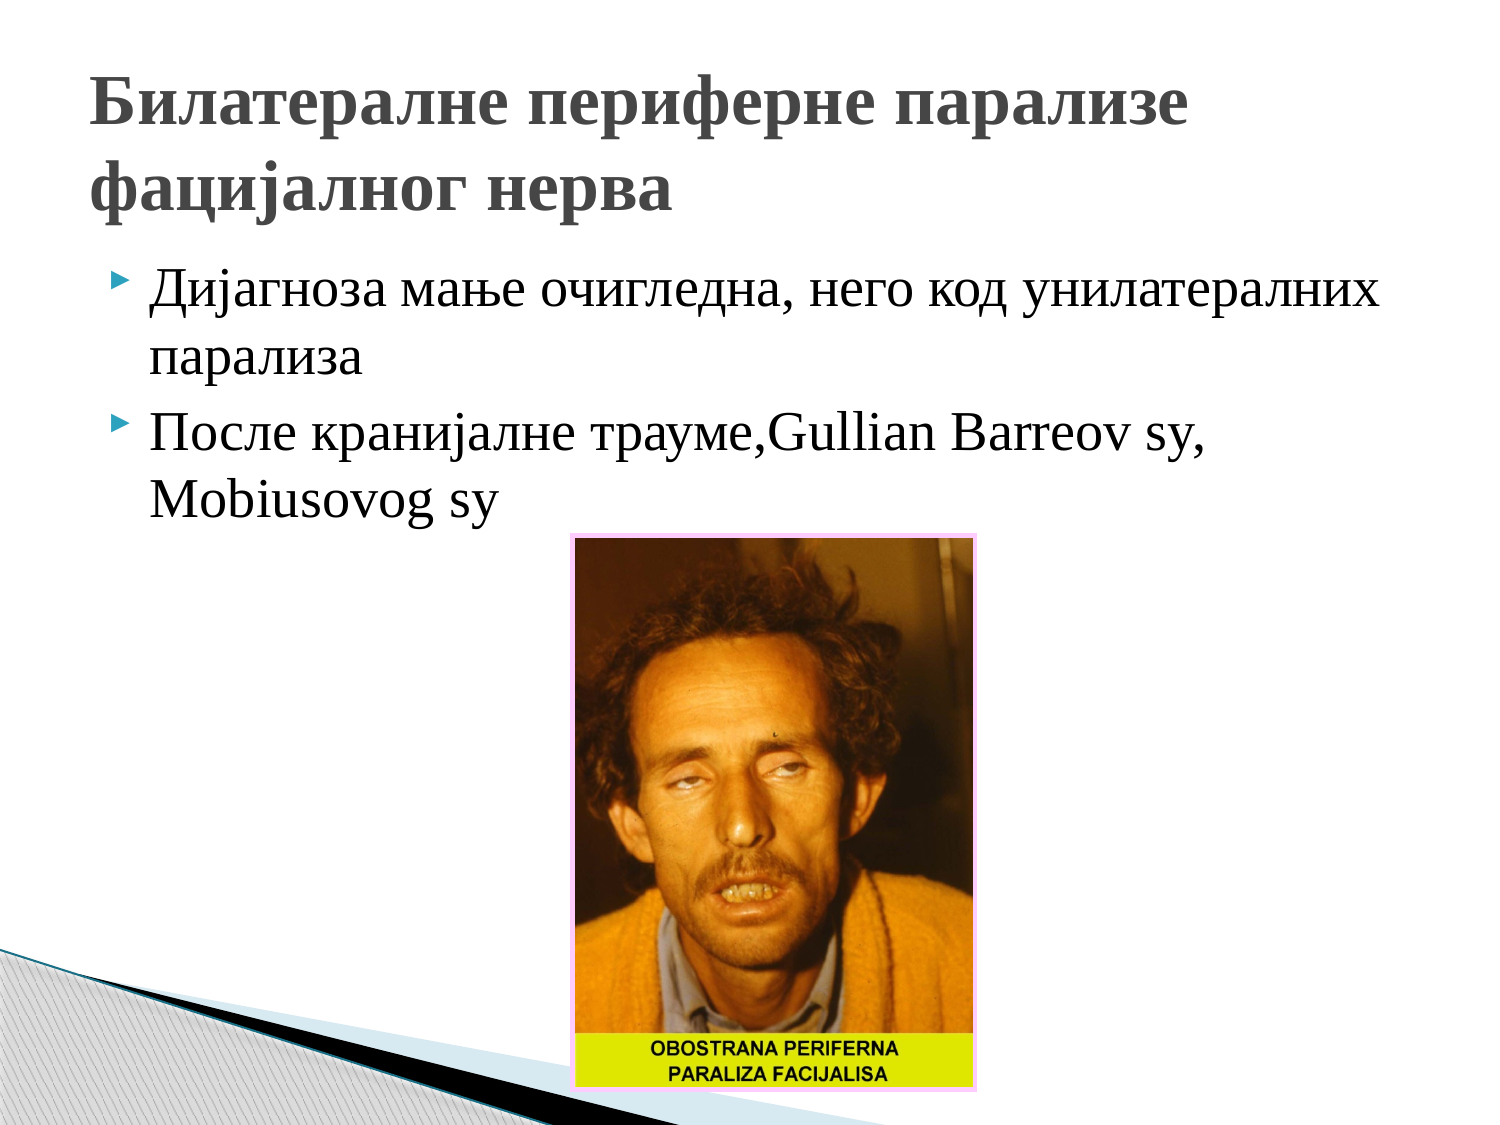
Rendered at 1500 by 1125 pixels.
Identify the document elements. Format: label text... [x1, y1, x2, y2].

title Билатералне периферне парализе фацијалног нерва [75, 45, 1425, 233]
list Дијагноза мање очигледна, него код унилатералних парализа После кранијалне трауме,Gullian Barreov sy, Mobiusovog sy [74, 242, 1426, 986]
picture [574, 537, 973, 1088]
